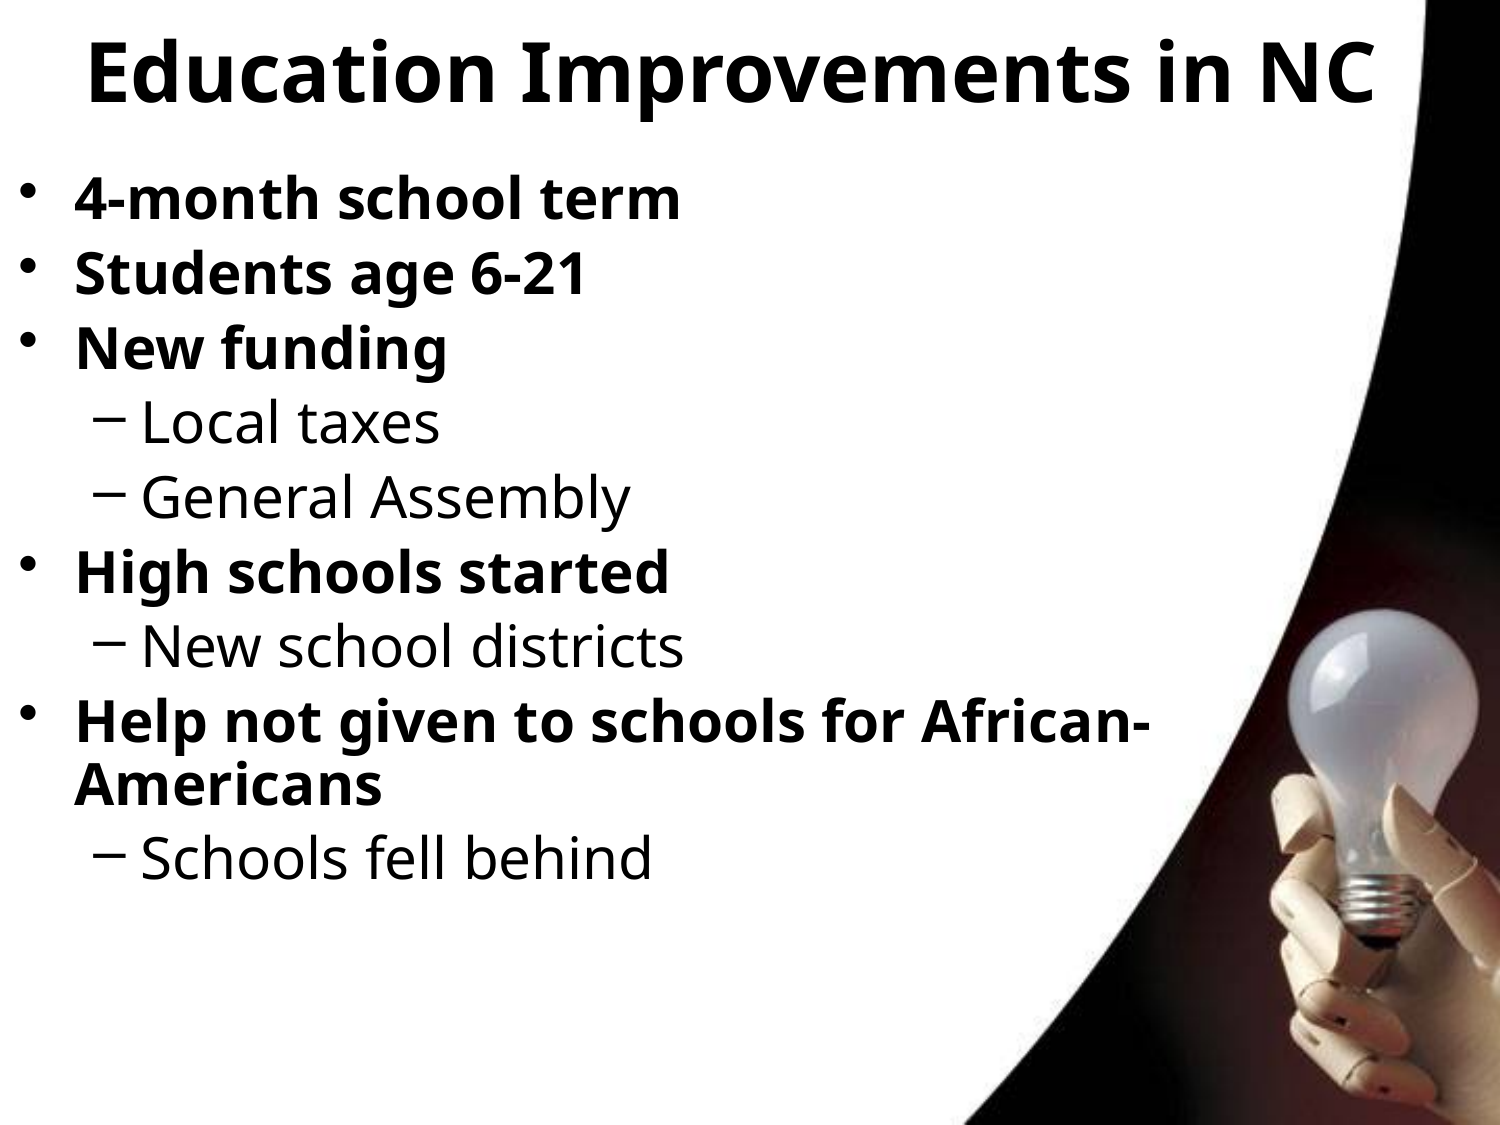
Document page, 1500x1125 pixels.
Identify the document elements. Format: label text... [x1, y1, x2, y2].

list 4-month school term Students age 6-21 New funding Local taxes General Assembly High schools started New school districts Help not given to schools for African-Americans Schools fell behind [3, 162, 1379, 1087]
title Education Improvements in NC [13, 0, 1450, 163]
picture [0, 0, 1500, 1125]
